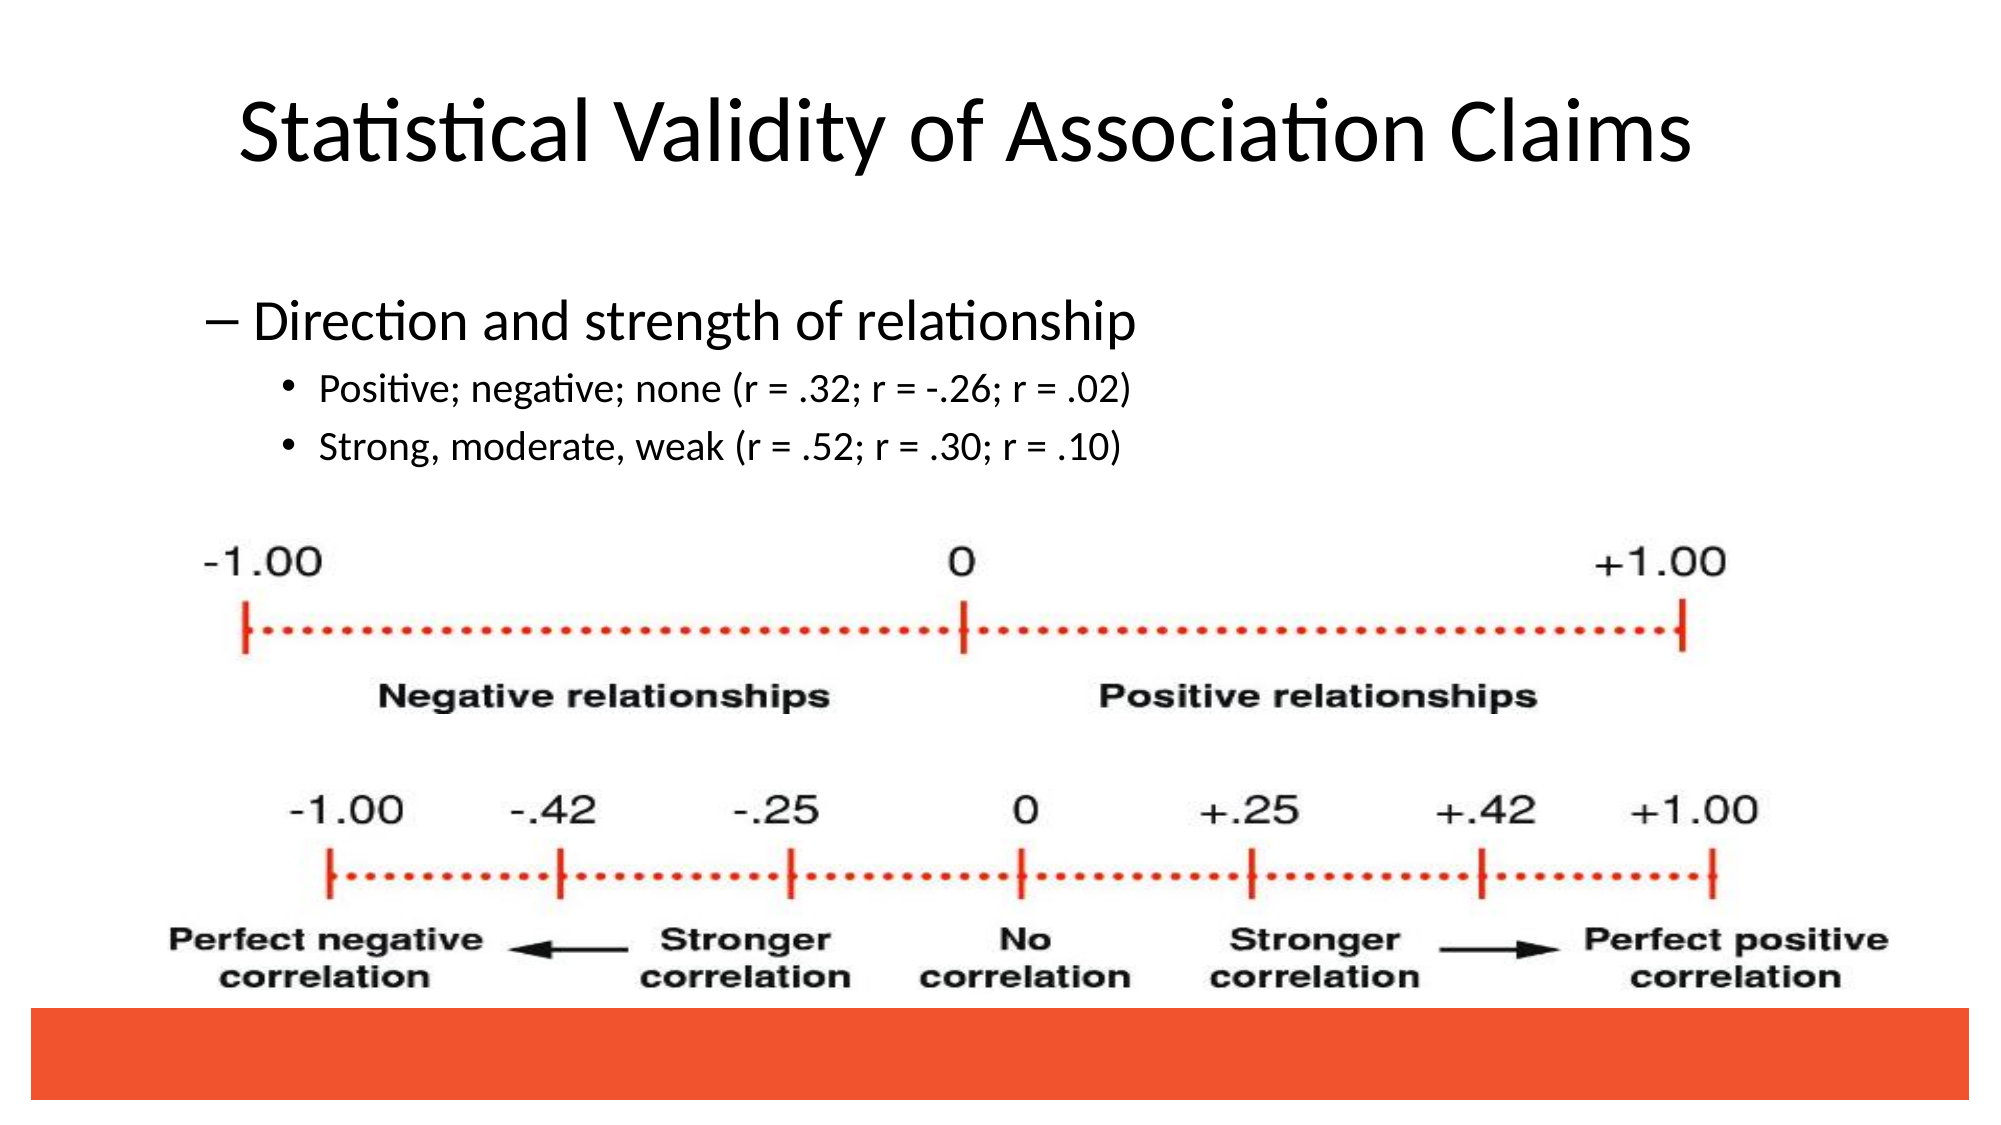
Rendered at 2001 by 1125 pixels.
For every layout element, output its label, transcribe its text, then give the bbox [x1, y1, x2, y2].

title Statistical Validity of Association Claims [66, 37, 1867, 213]
picture [167, 789, 1891, 994]
picture [203, 537, 1730, 714]
list Direction and strength of relationship Positive; negative; none (r = .32; r = -.26; r = .02) Strong, moderate, weak (r = .52; r = .30; r = .10) [116, 275, 1784, 1013]
